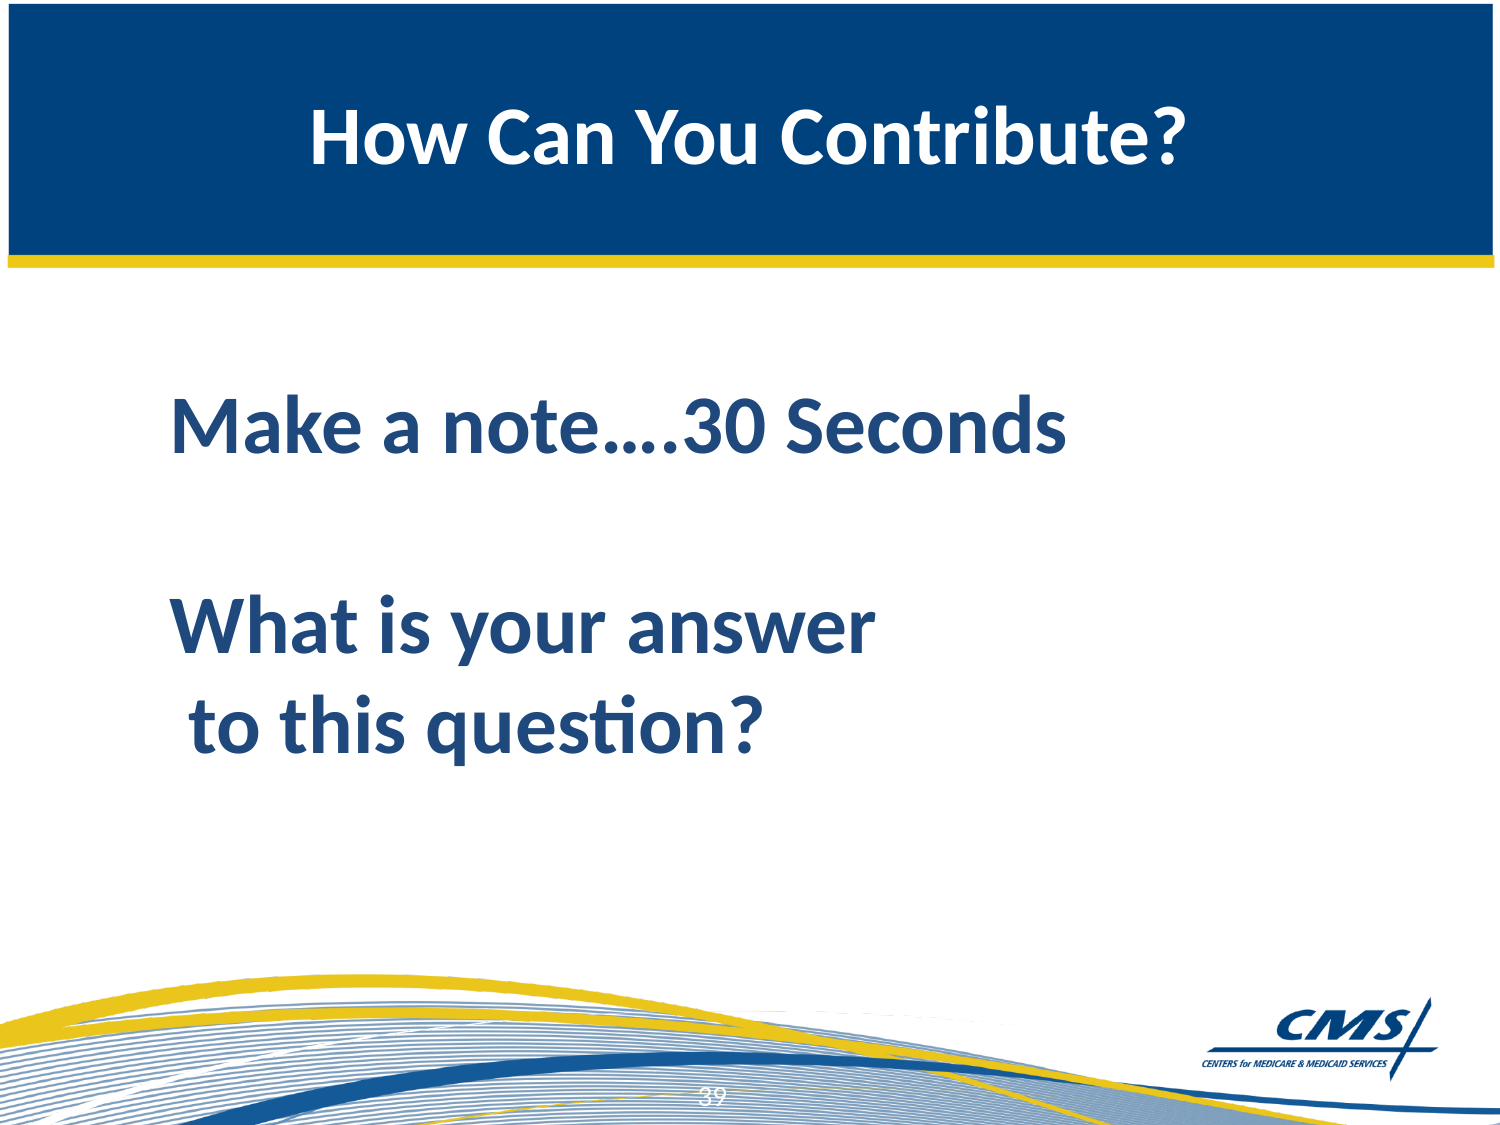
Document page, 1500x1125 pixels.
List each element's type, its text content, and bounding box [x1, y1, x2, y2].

text_box Make a note….30 Seconds What is your answer to this question? [155, 362, 1084, 778]
list [37, 262, 1451, 936]
slide_number 39 [392, 1065, 743, 1125]
text_box How Can You Contribute? [24, 37, 1475, 225]
picture [0, 0, 1500, 1125]
